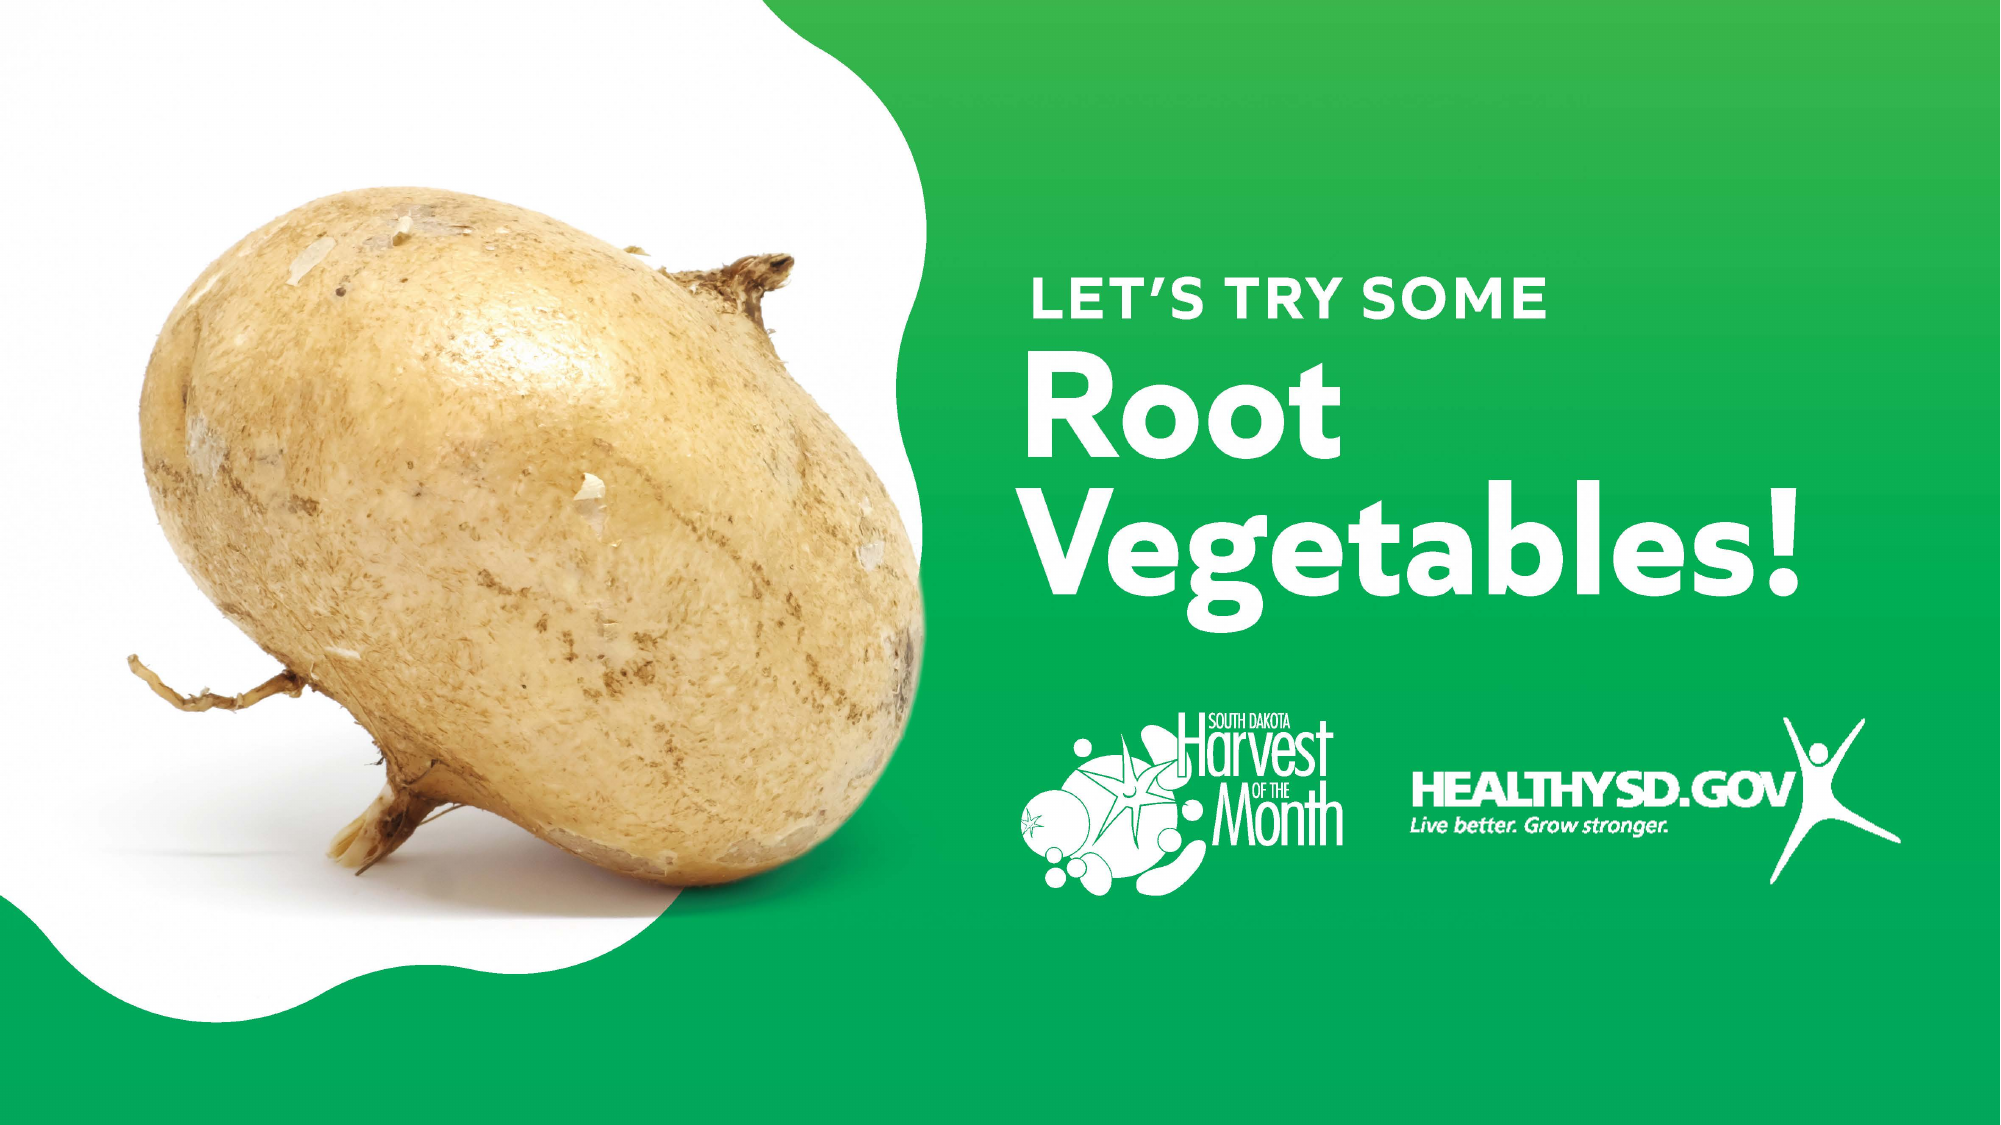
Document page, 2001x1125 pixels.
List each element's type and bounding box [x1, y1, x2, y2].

list [0, 0, 2000, 1125]
